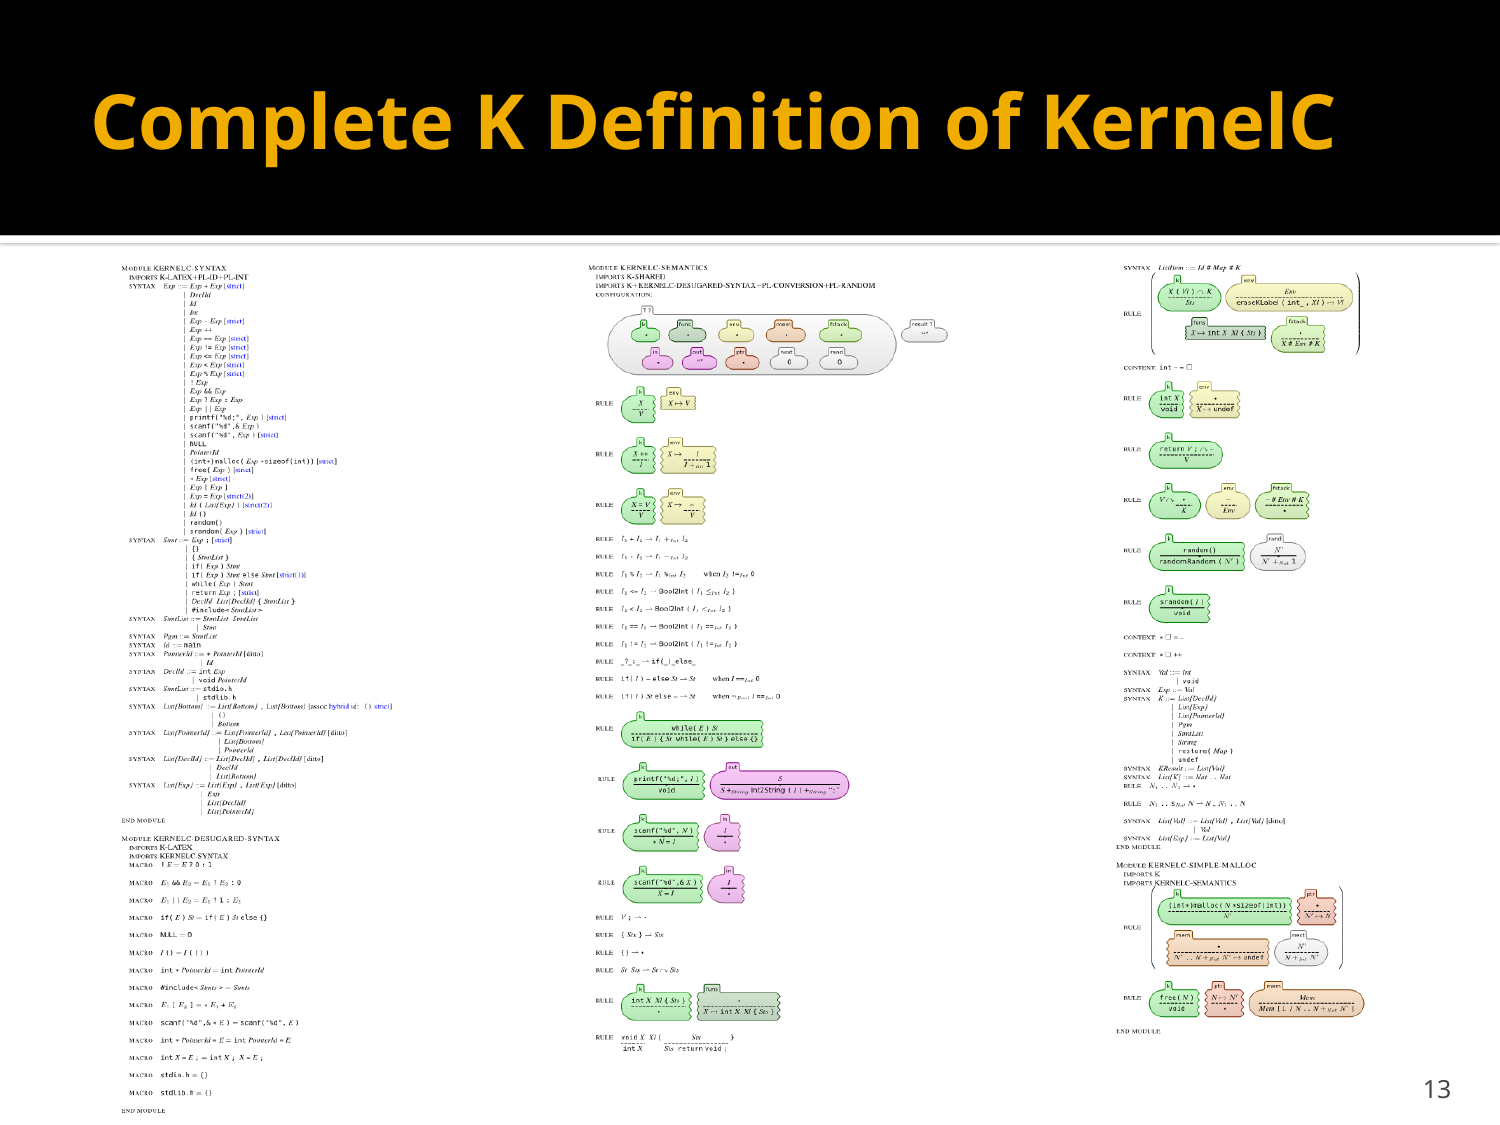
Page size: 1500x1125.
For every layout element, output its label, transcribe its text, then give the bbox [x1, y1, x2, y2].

title Complete K Definition of KernelC [75, 24, 1425, 213]
slide_number 13 [1374, 1062, 1467, 1108]
picture [108, 256, 1371, 1123]
